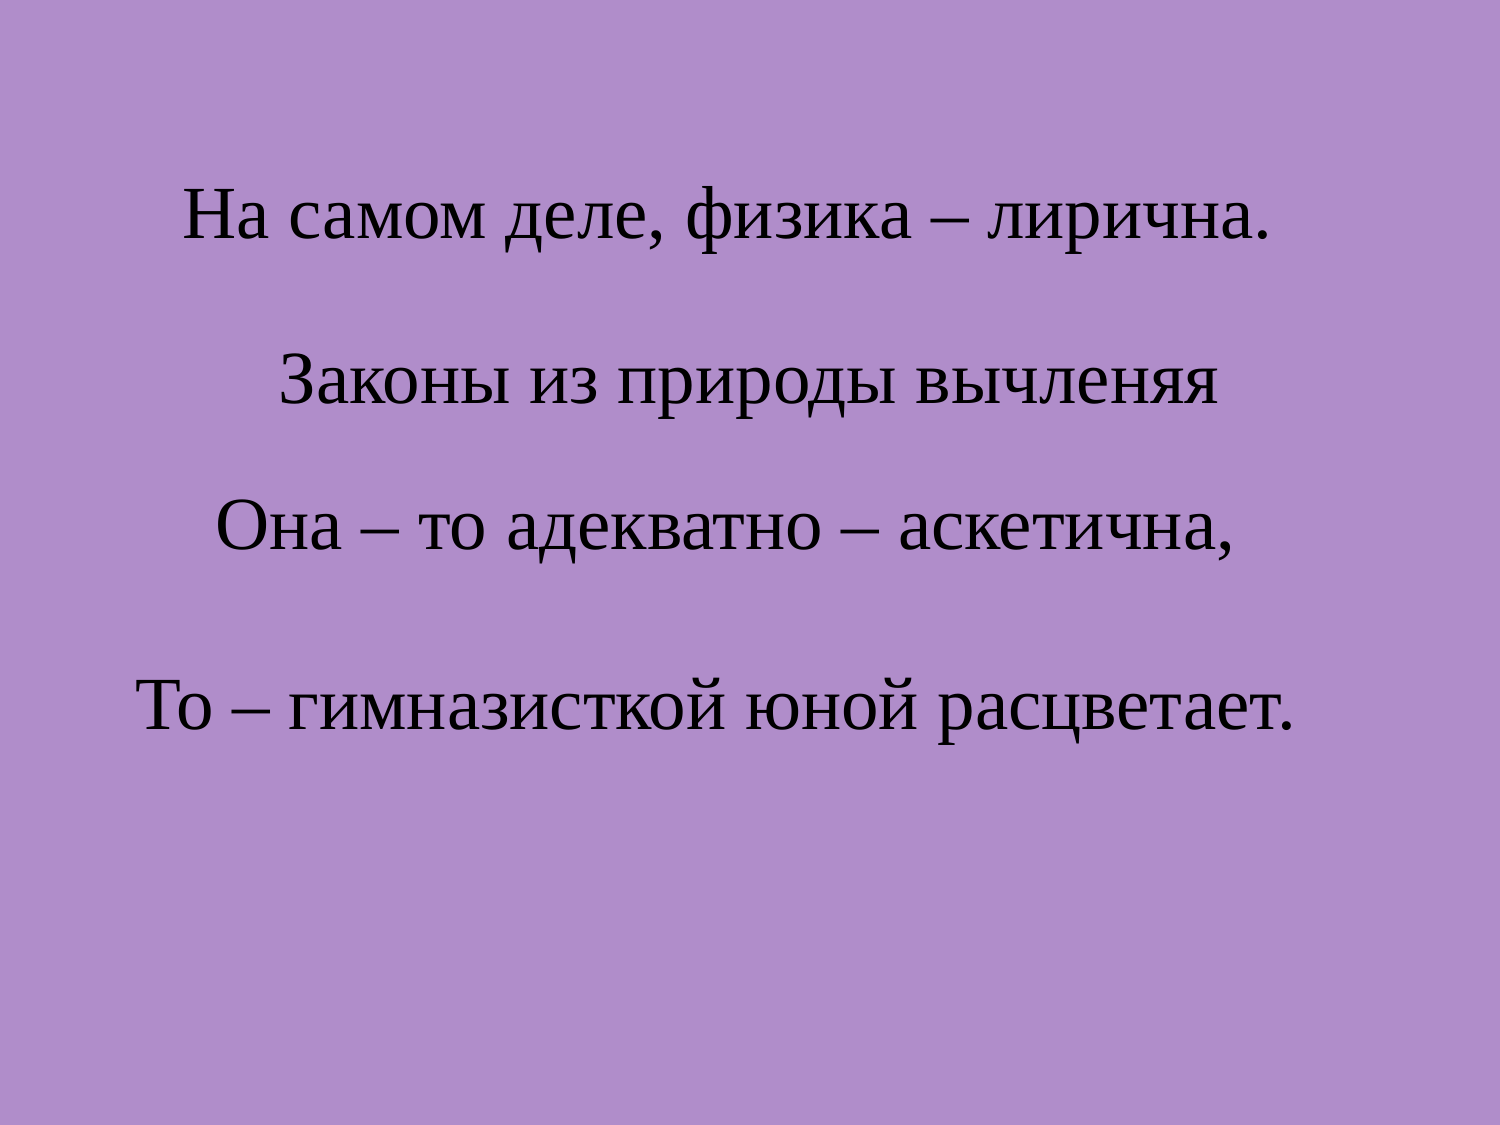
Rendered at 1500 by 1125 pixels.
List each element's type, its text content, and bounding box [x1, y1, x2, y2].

text_box Она – то адекватно – аскетична, То – гимназисткой юной расцветает. [88, 527, 1364, 693]
title На самом деле, физика – лирична. [90, 125, 1366, 291]
text_box Законы из природы вычленяя [112, 290, 1388, 457]
